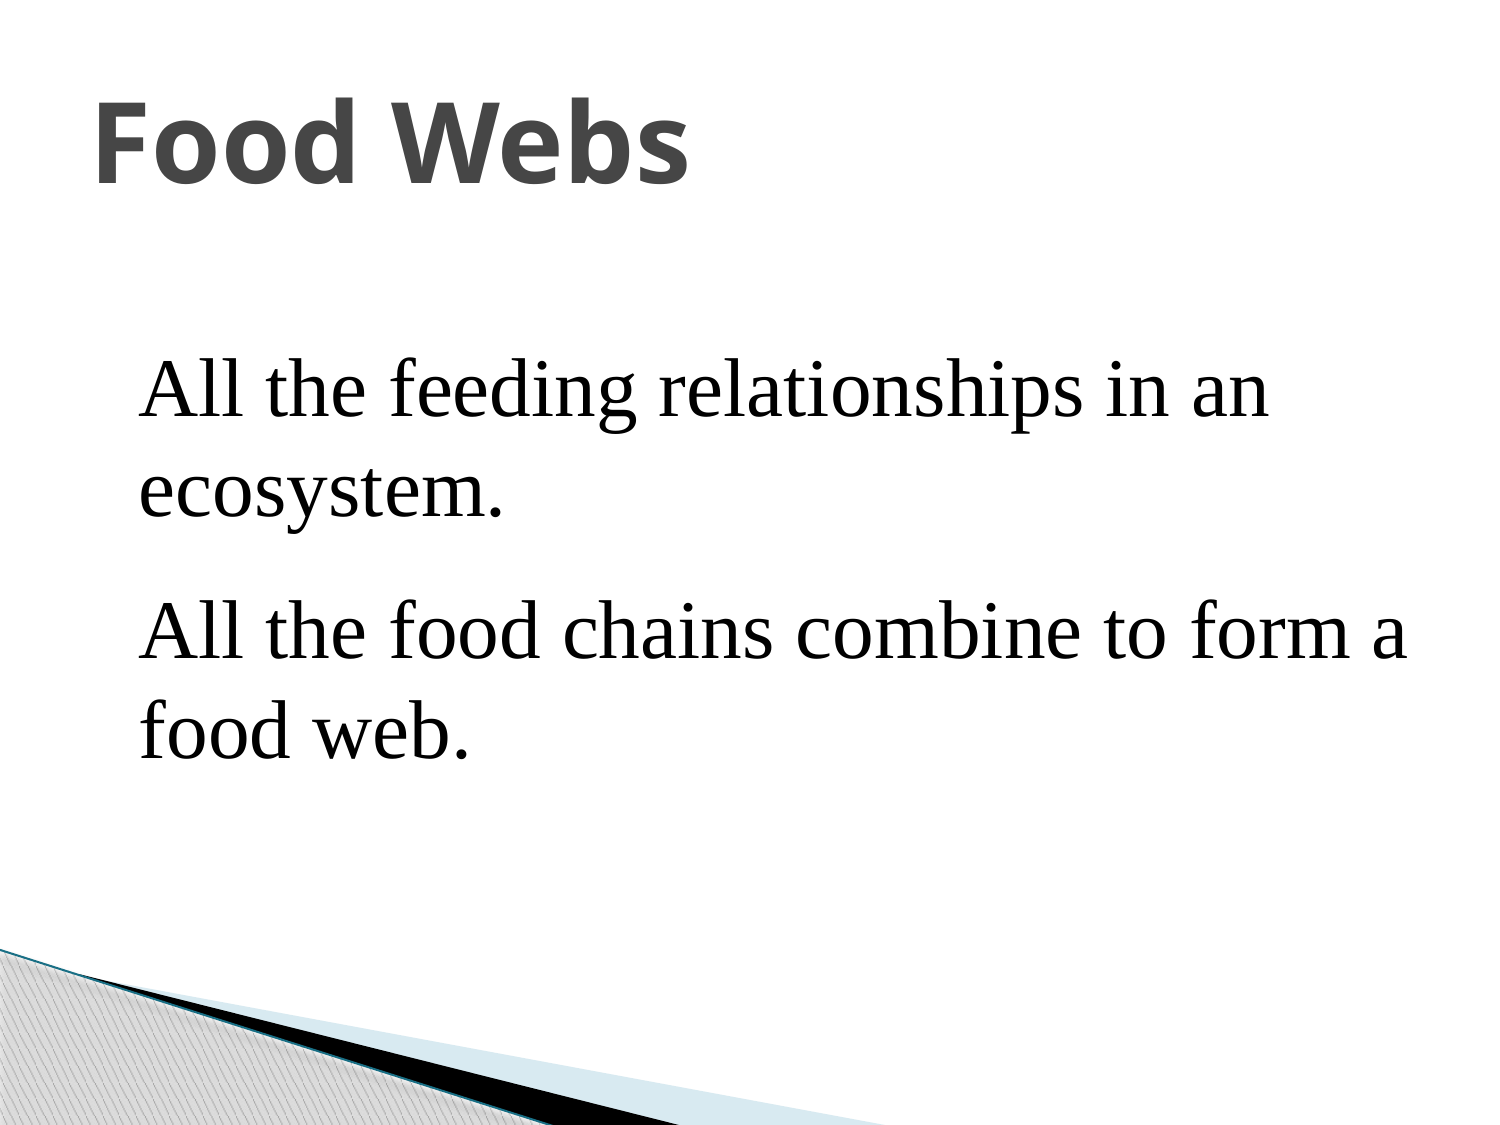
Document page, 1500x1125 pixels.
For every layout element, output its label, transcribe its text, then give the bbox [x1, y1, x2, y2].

title Food Webs [75, 45, 1425, 233]
text_box All the feeding relationships in an ecosystem. All the food chains combine to form a food web. [123, 326, 1447, 783]
